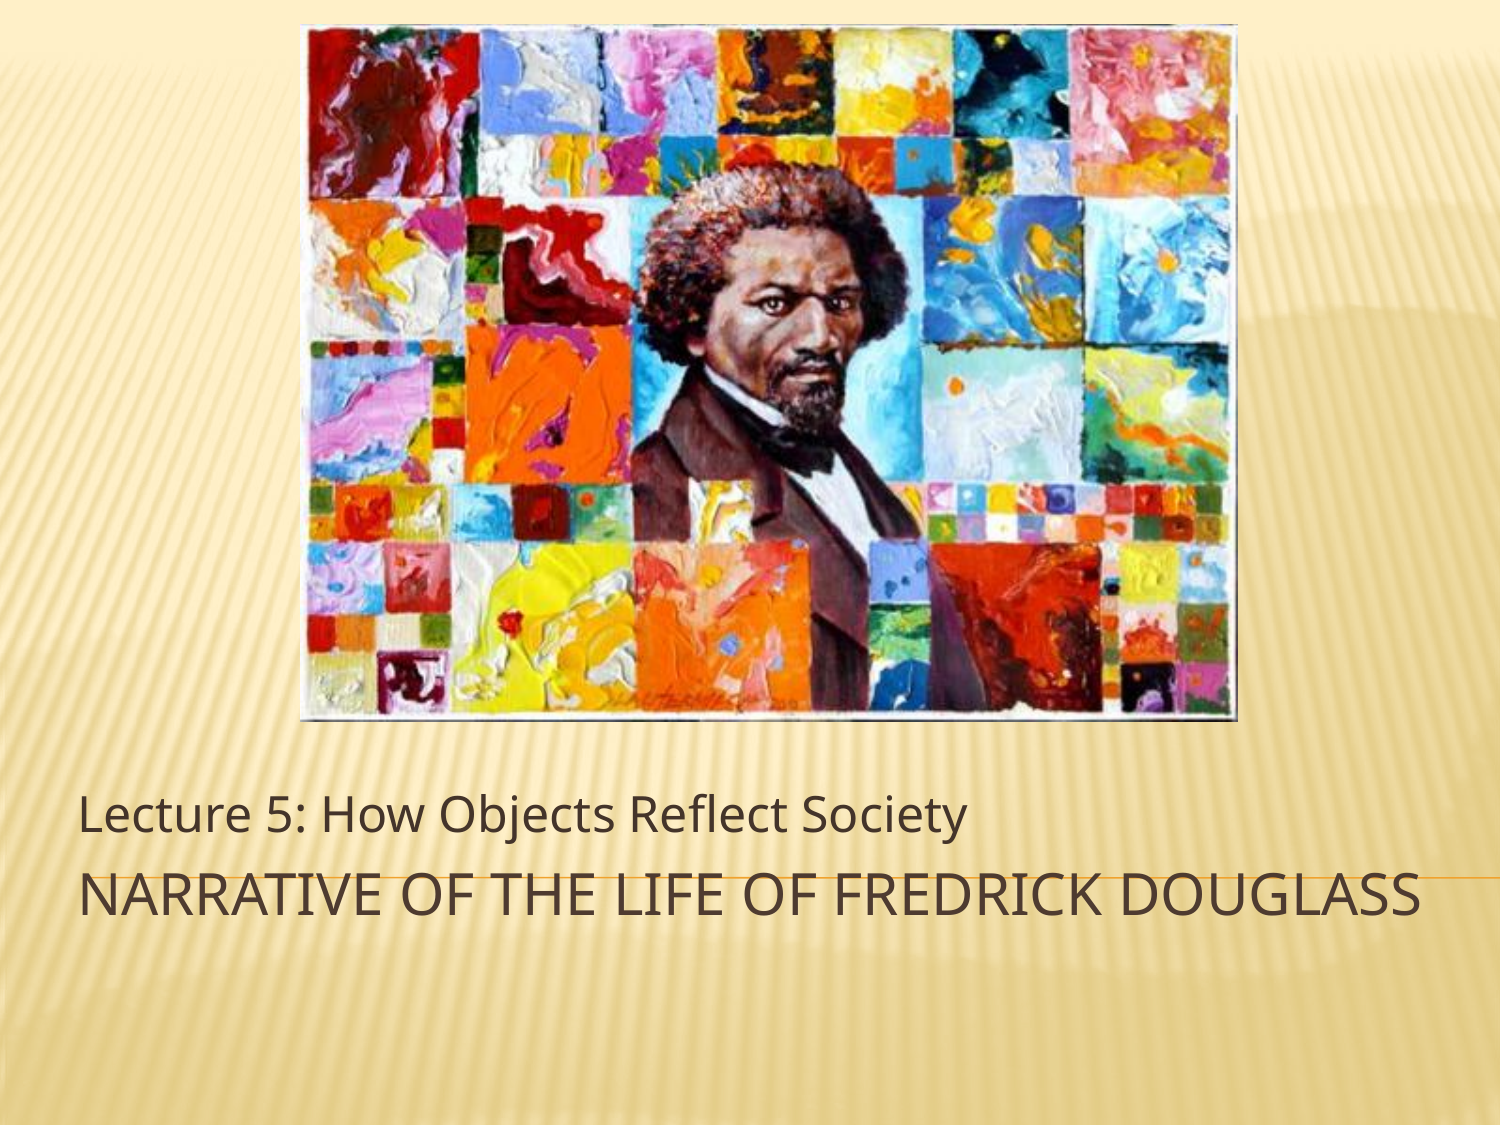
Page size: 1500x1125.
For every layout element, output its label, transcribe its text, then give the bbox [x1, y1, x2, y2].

subtitle Lecture 5: How Objects Reflect Society [62, 762, 1450, 850]
picture [299, 24, 1238, 723]
title Narrative of the Life of Fredrick Douglass [62, 850, 1450, 997]
